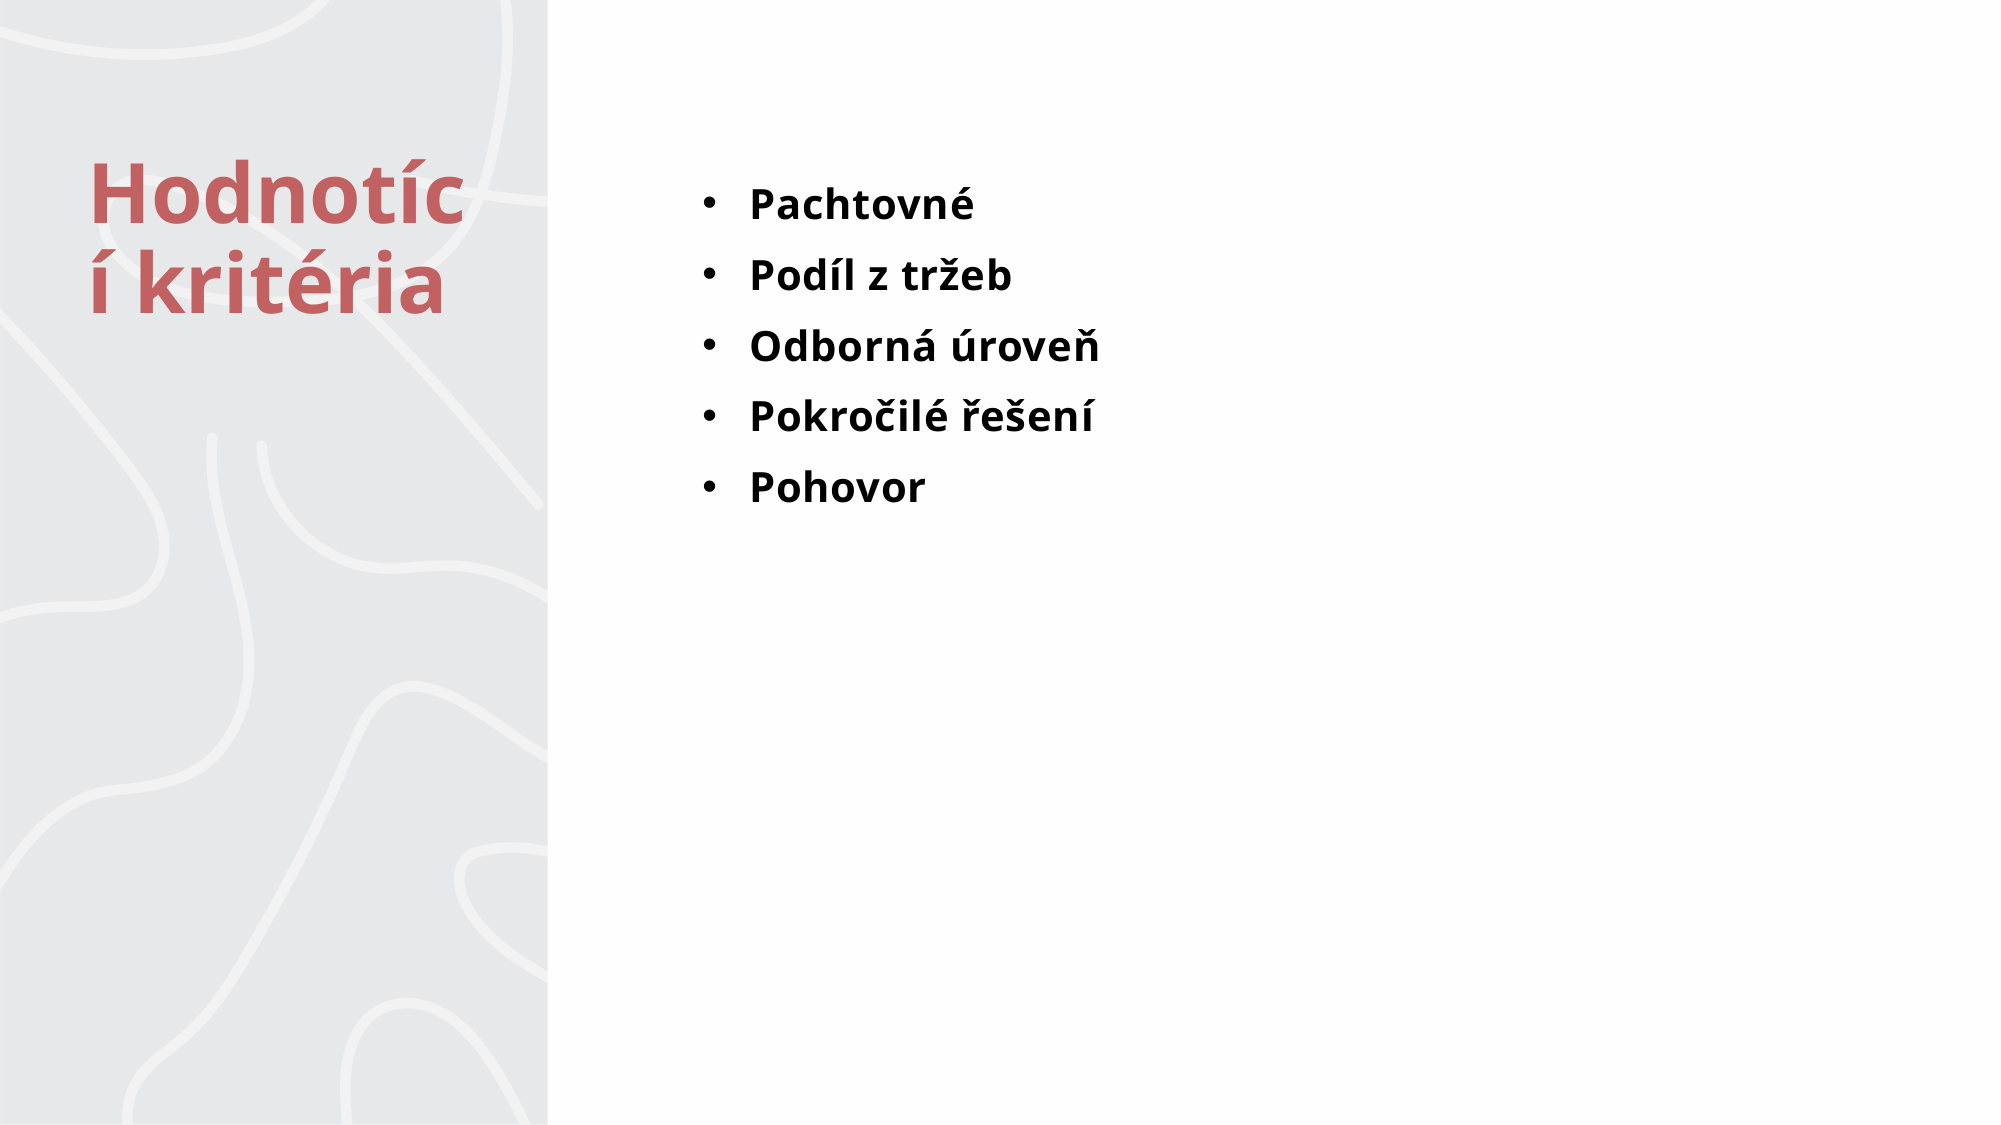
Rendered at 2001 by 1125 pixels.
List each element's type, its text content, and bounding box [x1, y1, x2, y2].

picture [0, 0, 2001, 1125]
title Hodnotící kritéria [72, 143, 495, 390]
subtitle Pachtovné Podíl z tržeb Odborná úroveň Pokročilé řešení Pohovor [687, 170, 1864, 955]
